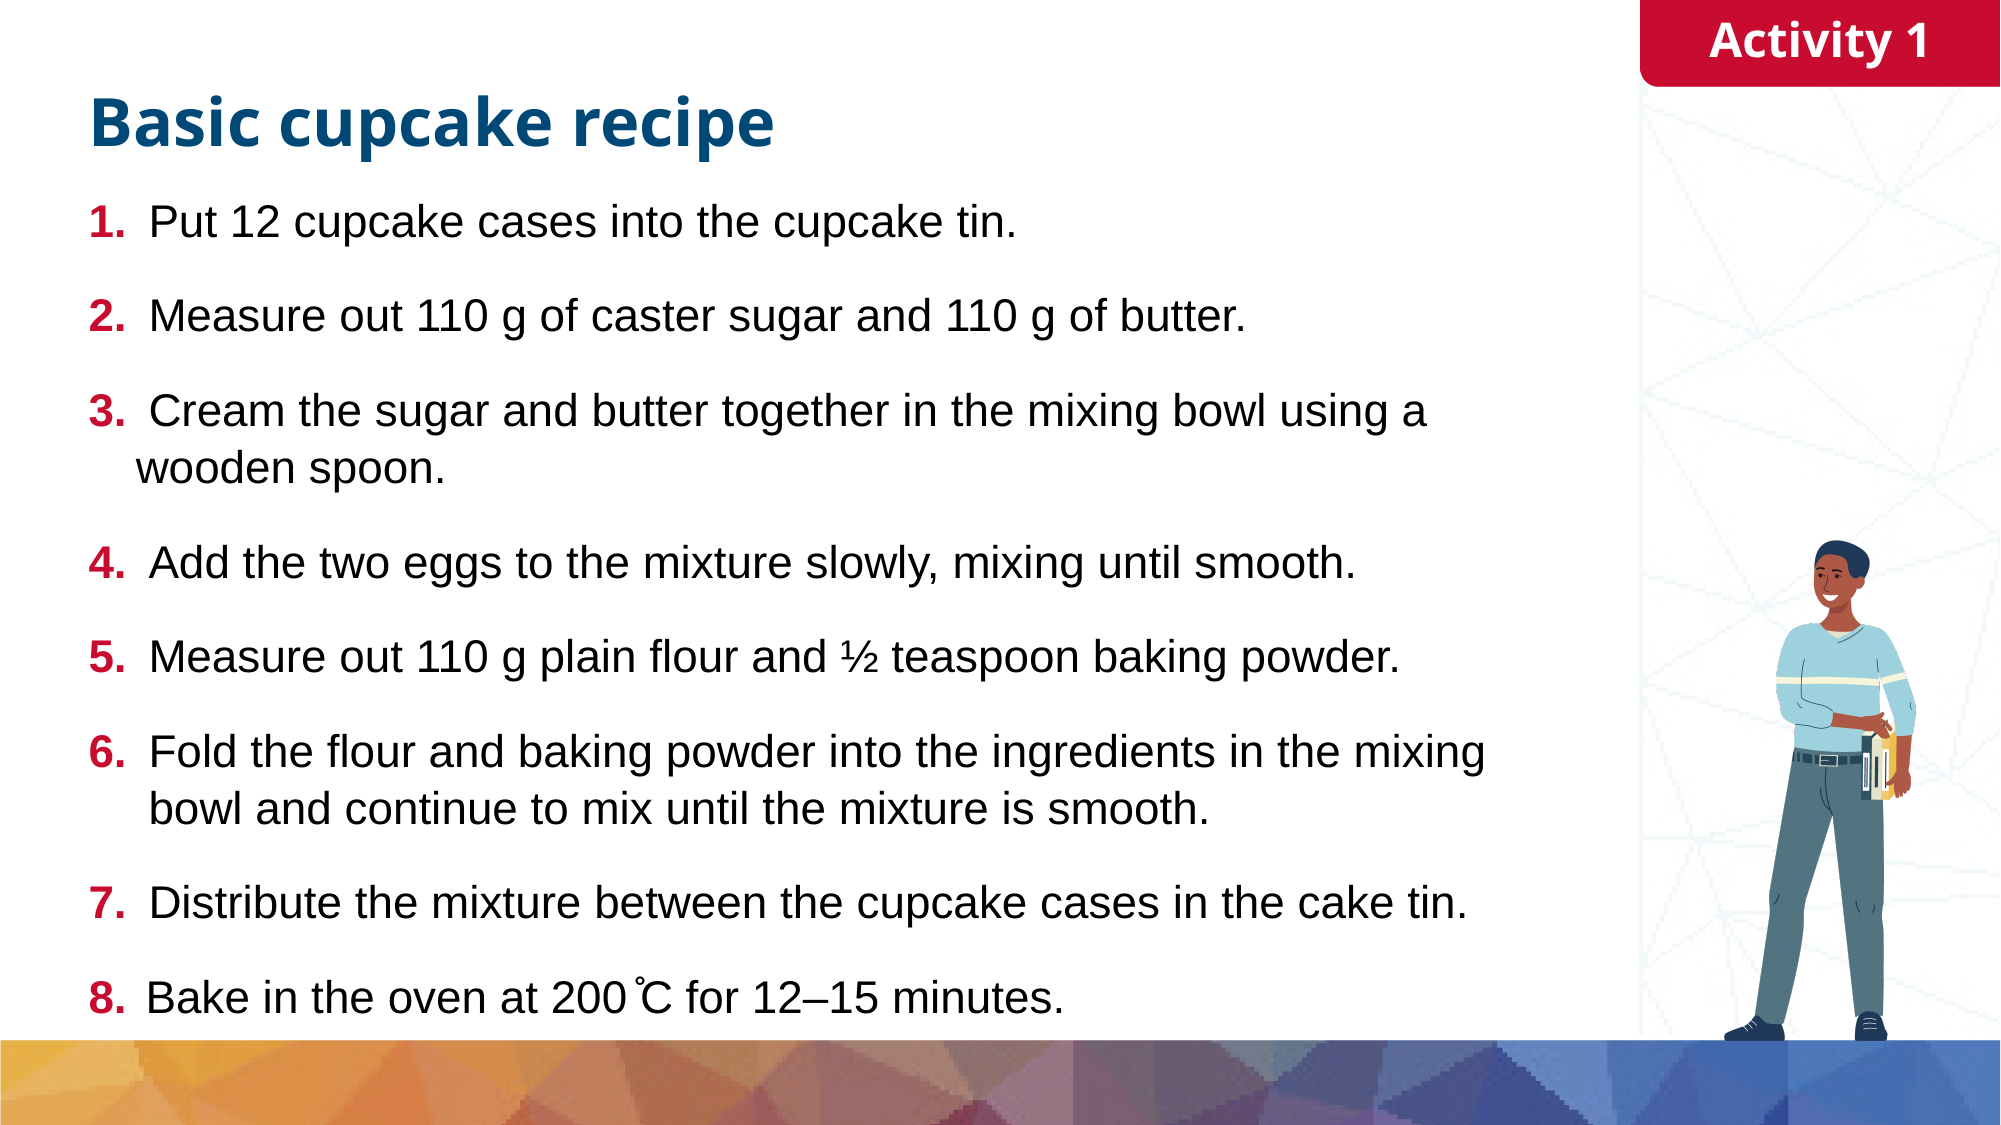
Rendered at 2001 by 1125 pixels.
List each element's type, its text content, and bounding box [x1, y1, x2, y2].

list Put 12 cupcake cases into the cupcake tin. Measure out 110 g of caster sugar and 110 g of butter. Cream the sugar and butter together in the mixing bowl using a wooden spoon. Add the two eggs to the mixture slowly, mixing until smooth. Measure out 110 g plain flour and ½ teaspoon baking powder. Fold the flour and baking powder into the ingredients in the mixing bowl and continue to mix until the mixture is smooth. Distribute the mixture between the cupcake cases in the cake tin. Bake in the oven at 200 ̊C for 12–15 minutes. [88, 189, 1565, 979]
picture [0, 0, 2001, 1125]
title Basic cupcake recipe [88, 88, 1565, 161]
